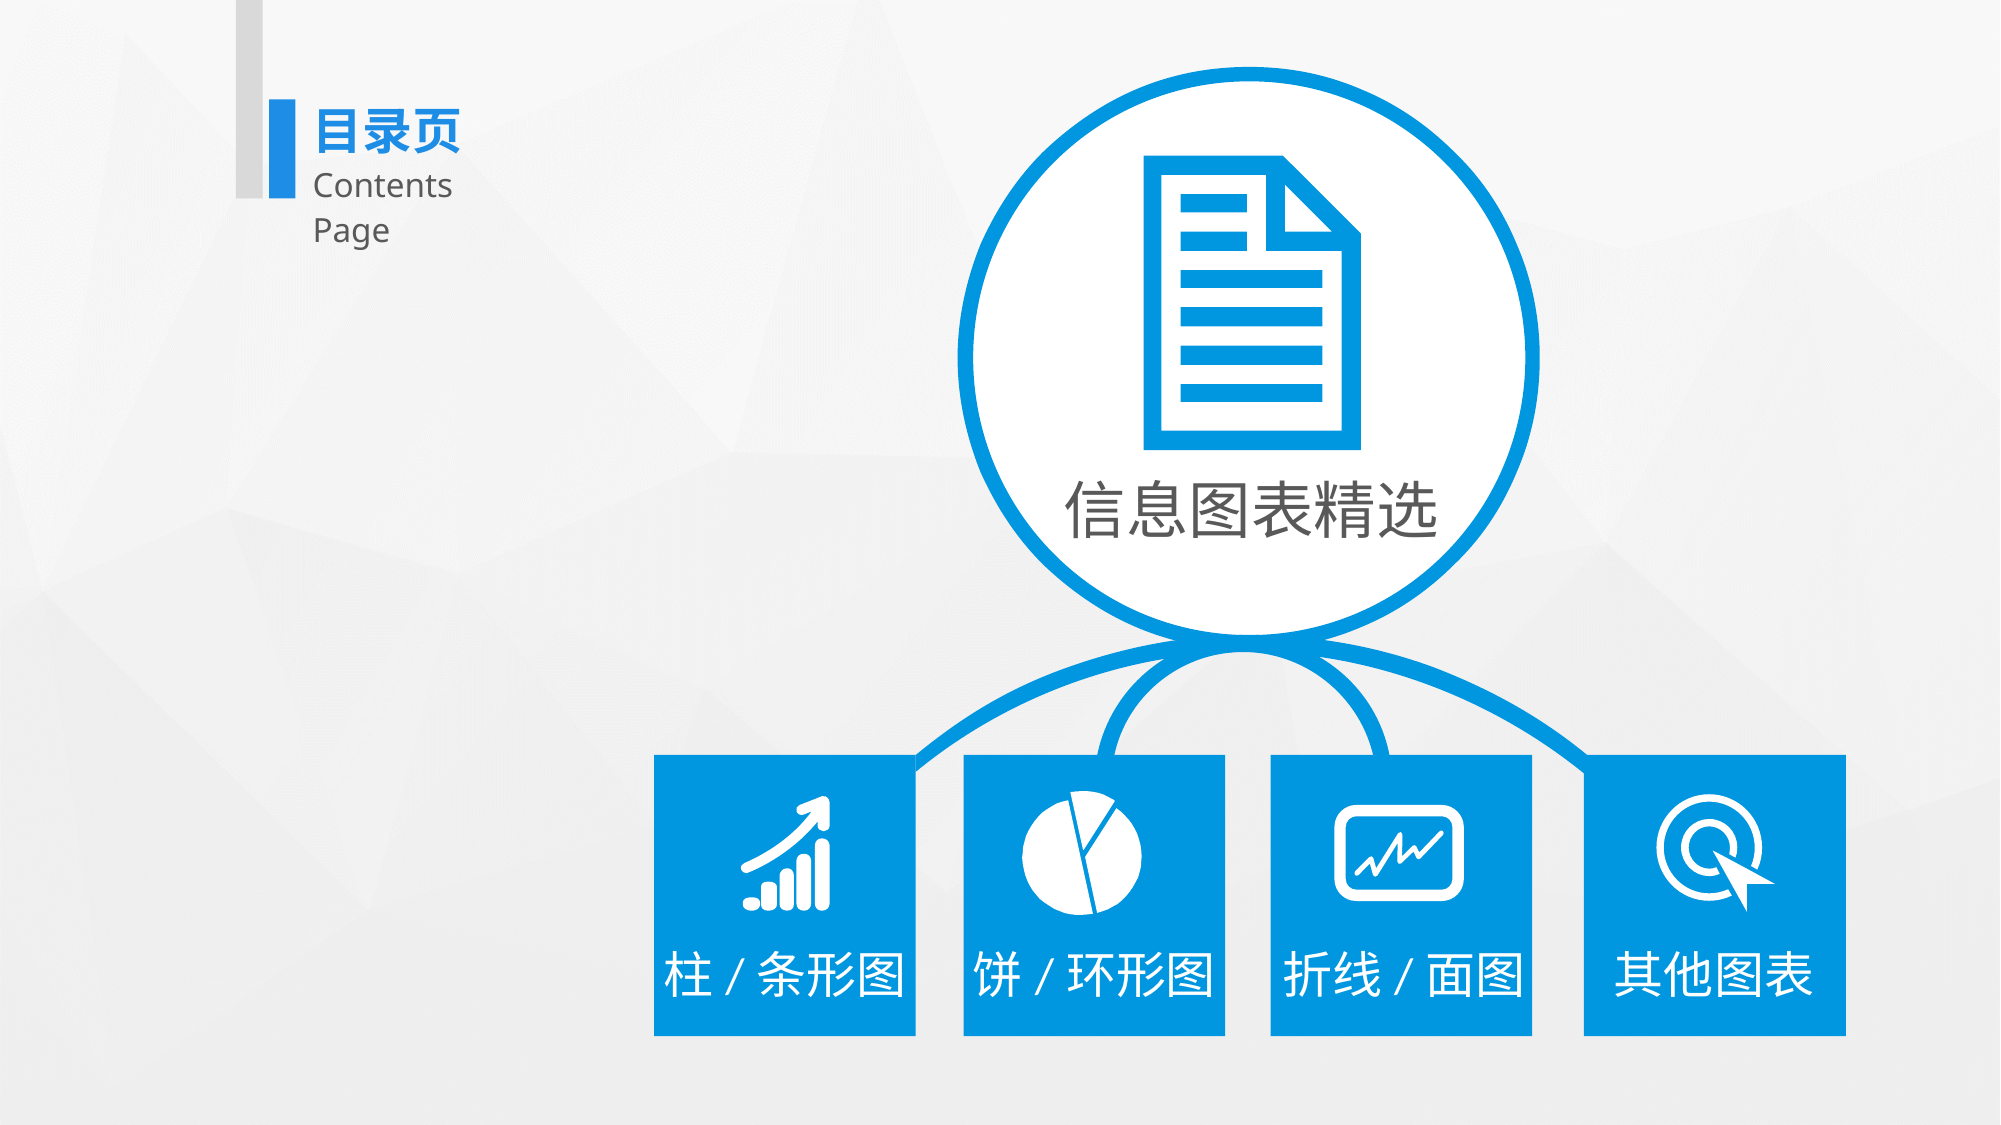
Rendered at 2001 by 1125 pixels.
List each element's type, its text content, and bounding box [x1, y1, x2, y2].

text_box [654, 754, 916, 936]
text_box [1334, 804, 1464, 902]
text_box [1056, 554, 1443, 634]
text_box 其他图表 [1599, 936, 1829, 1012]
text_box [974, 82, 1525, 547]
text_box 柱/条形图 [648, 936, 922, 1012]
text_box [1583, 754, 1846, 1037]
text_box [963, 754, 1226, 936]
text_box 饼/环形图 [957, 936, 1231, 1012]
text_box [963, 1012, 1226, 1037]
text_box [740, 795, 830, 911]
text_box 折线/面图 [1267, 936, 1541, 1012]
text_box 信息图表精选 [1049, 464, 1454, 554]
text_box [654, 1012, 916, 1037]
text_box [1656, 794, 1775, 912]
text_box [1270, 1012, 1533, 1037]
text_box [1095, 636, 1391, 769]
text_box [957, 66, 1540, 640]
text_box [1022, 791, 1142, 915]
text_box [1143, 155, 1361, 451]
text_box [1270, 754, 1533, 936]
text_box [915, 634, 1588, 774]
